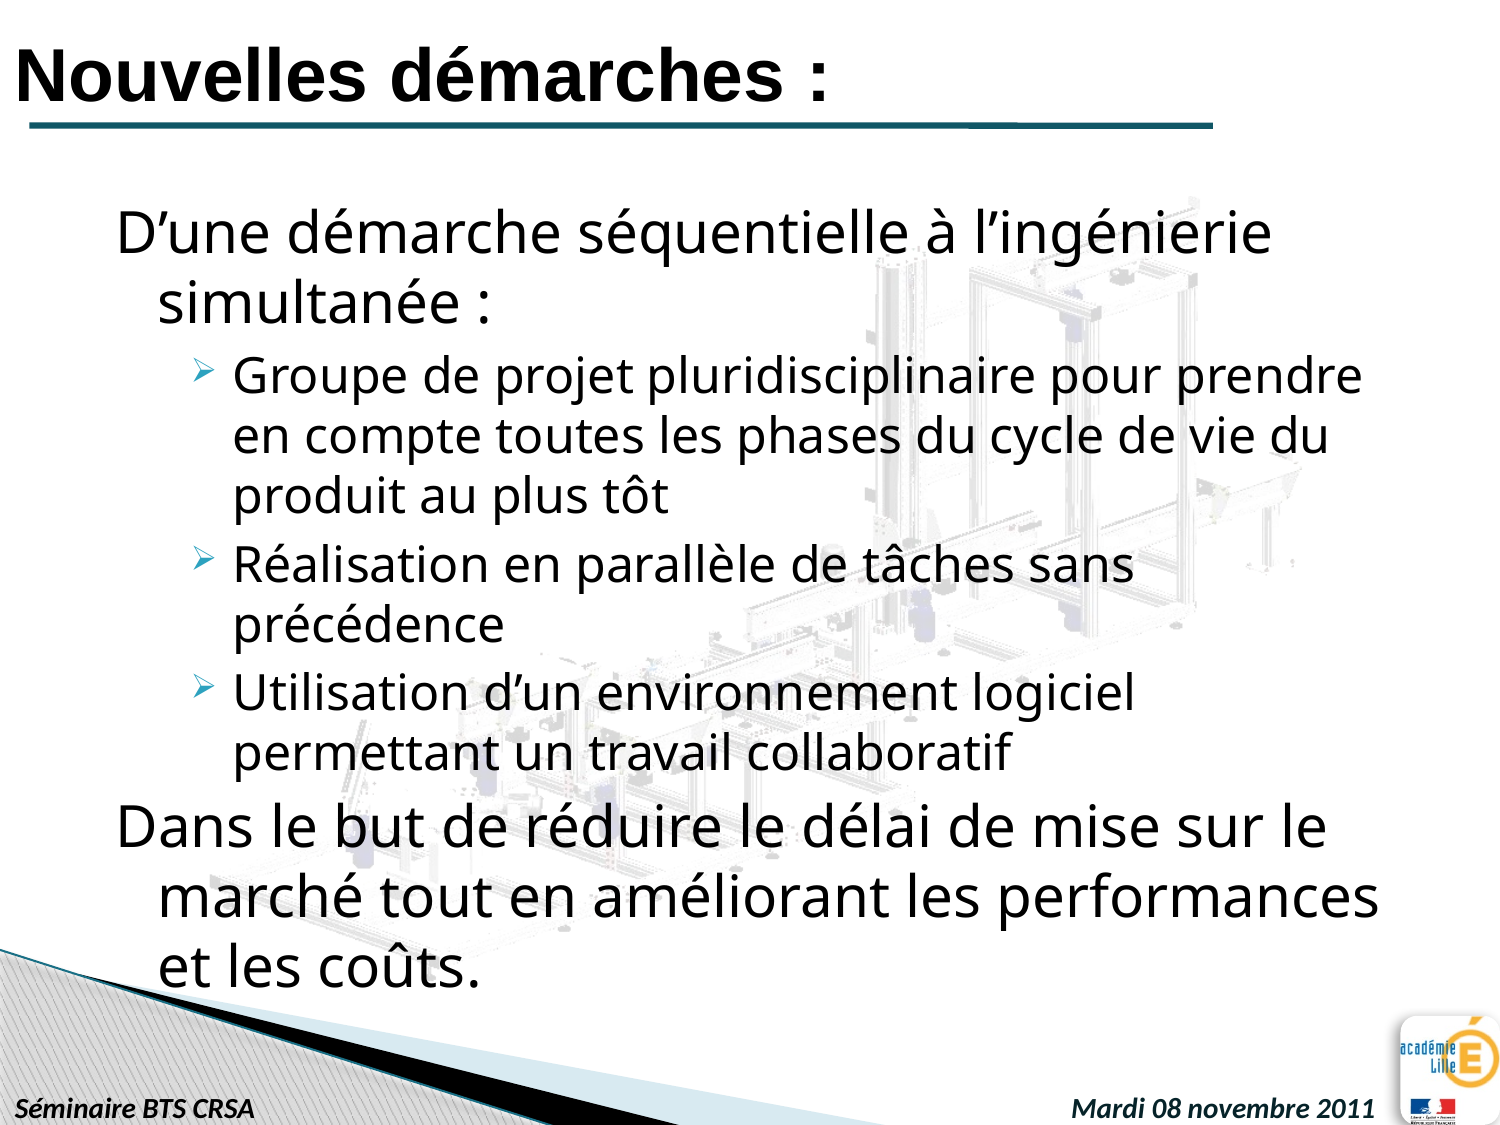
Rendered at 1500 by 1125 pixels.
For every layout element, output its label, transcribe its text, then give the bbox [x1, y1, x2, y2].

picture [200, 196, 1327, 988]
text_box D’une démarche séquentielle à l’ingénierie simultanée : Groupe de projet pluridisciplinaire pour prendre en compte toutes les phases du cycle de vie du produit au plus tôt Réalisation en parallèle de tâches sans précédence Utilisation d’un environnement logiciel permettant un travail collaboratif Dans le but de réduire le délai de mise sur le marché tout en améliorant les performances et les coûts. [82, 154, 1412, 1012]
text_box Nouvelles démarches : [0, 19, 1471, 126]
picture [1400, 1015, 1500, 1125]
text_box Séminaire BTS CRSA Mardi 08 novembre 2011 [0, 1082, 1394, 1125]
